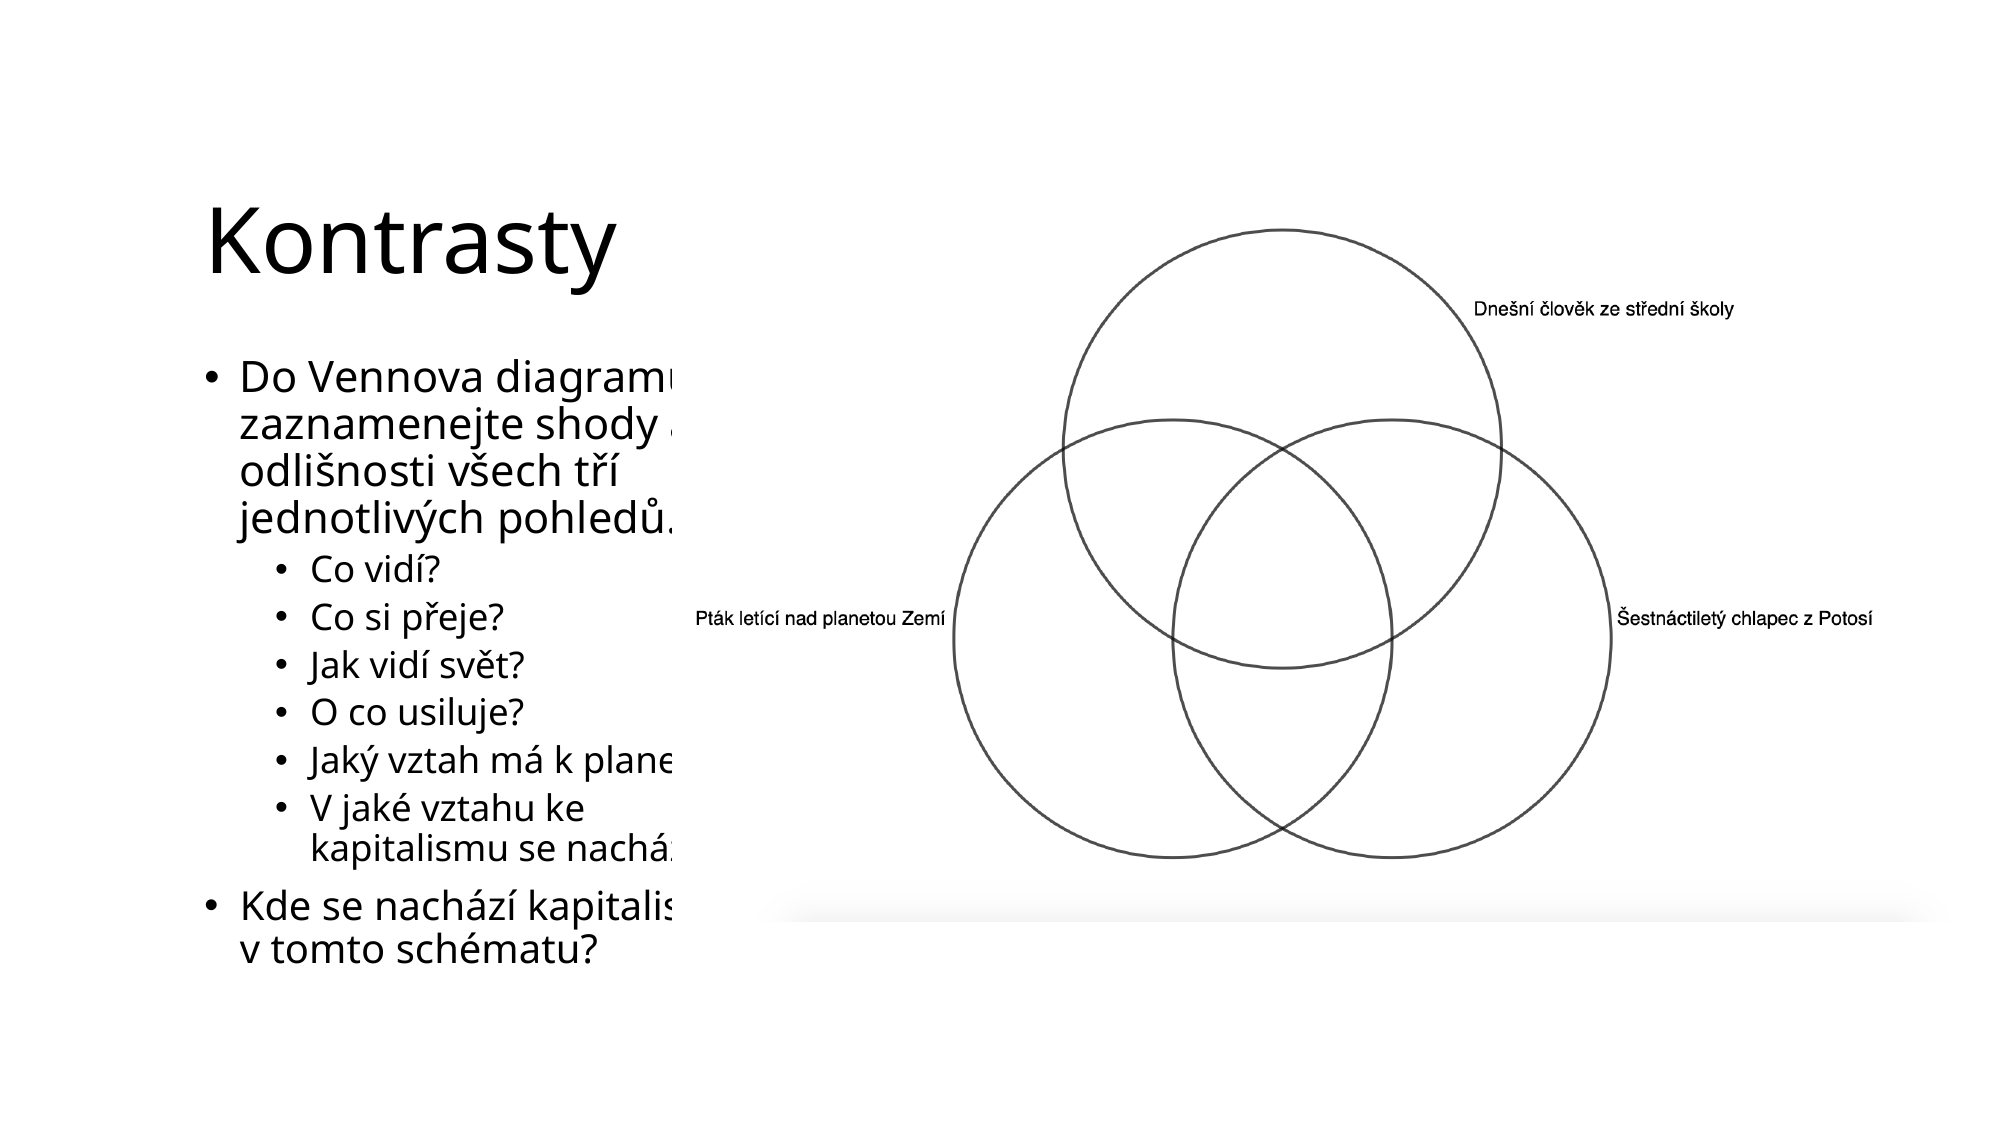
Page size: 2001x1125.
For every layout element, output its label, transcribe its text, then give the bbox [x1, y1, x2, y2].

title Kontrasty [189, 159, 673, 328]
list Do Vennova diagramu zaznamenejte shody a odlišnosti všech tří jednotlivých pohledů. Co vidí? Co si přeje? Jak vidí svět? O co usiluje? Jaký vztah má k planetě? V jaké vztahu ke kapitalismu se nachází? Kde se nachází kapitalismus v tomto schématu? [189, 347, 792, 988]
picture [672, 191, 1965, 922]
